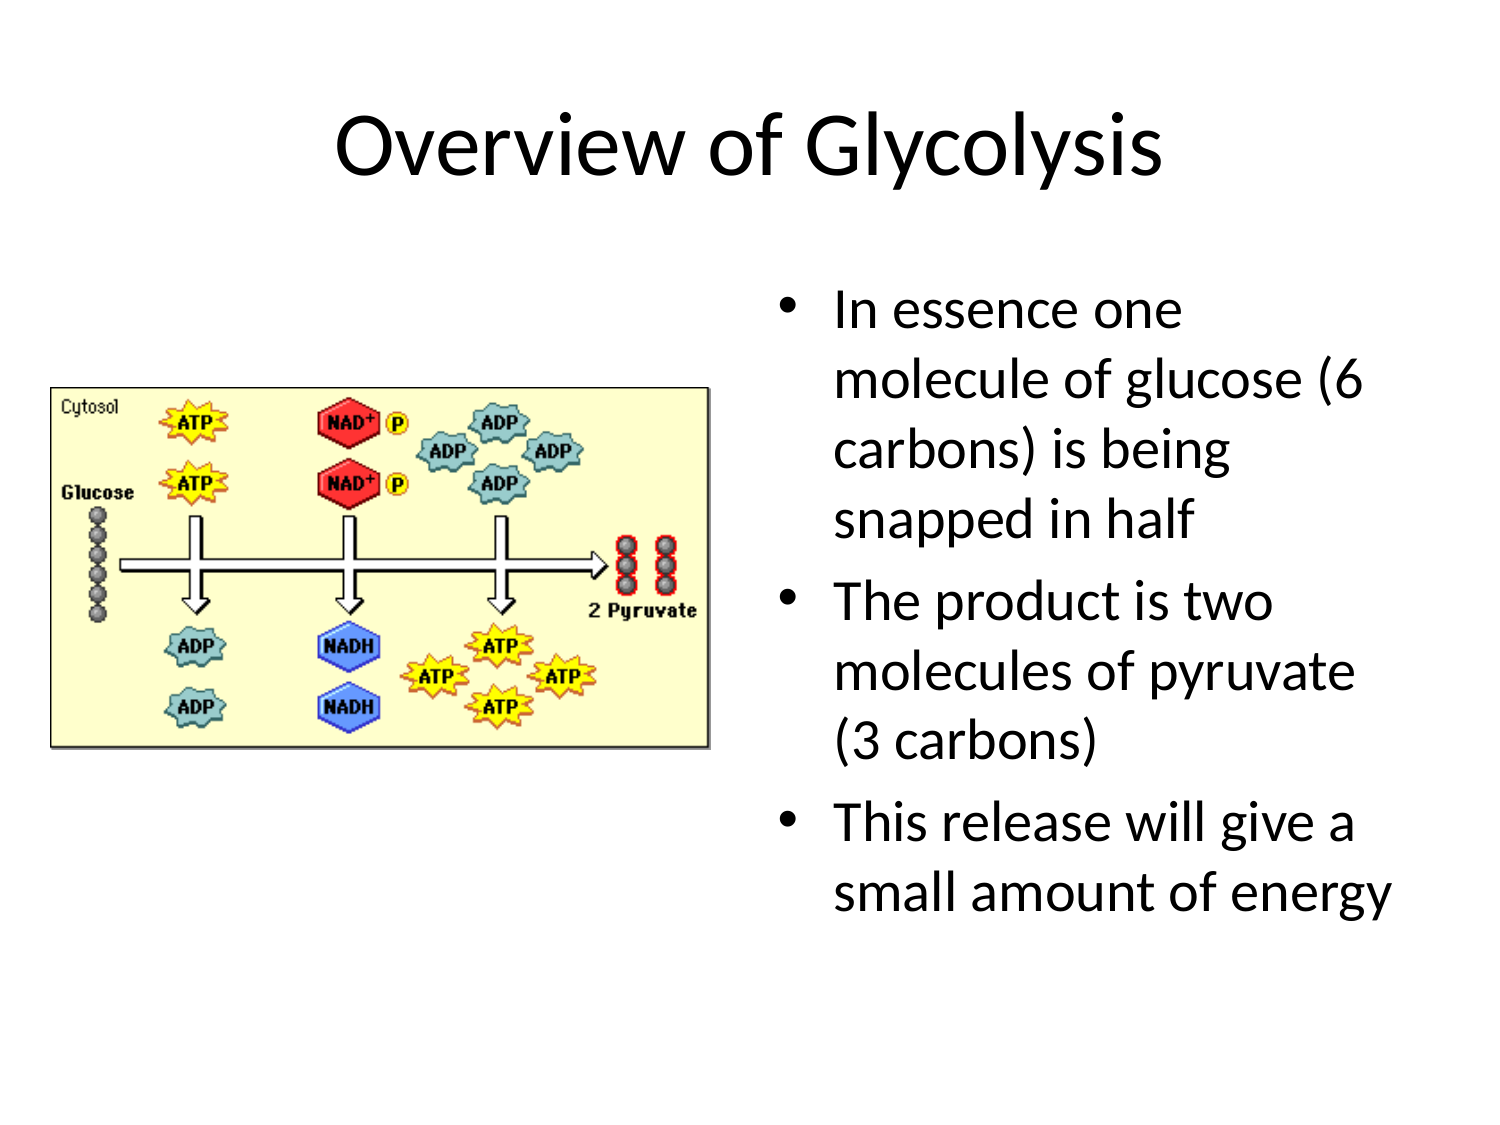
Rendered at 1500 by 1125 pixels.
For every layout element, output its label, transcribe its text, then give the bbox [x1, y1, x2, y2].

title Overview of Glycolysis [75, 45, 1425, 233]
picture [49, 387, 711, 751]
list In essence one molecule of glucose (6 carbons) is being snapped in half The product is two molecules of pyruvate (3 carbons) This release will give a small amount of energy [762, 262, 1425, 1005]
